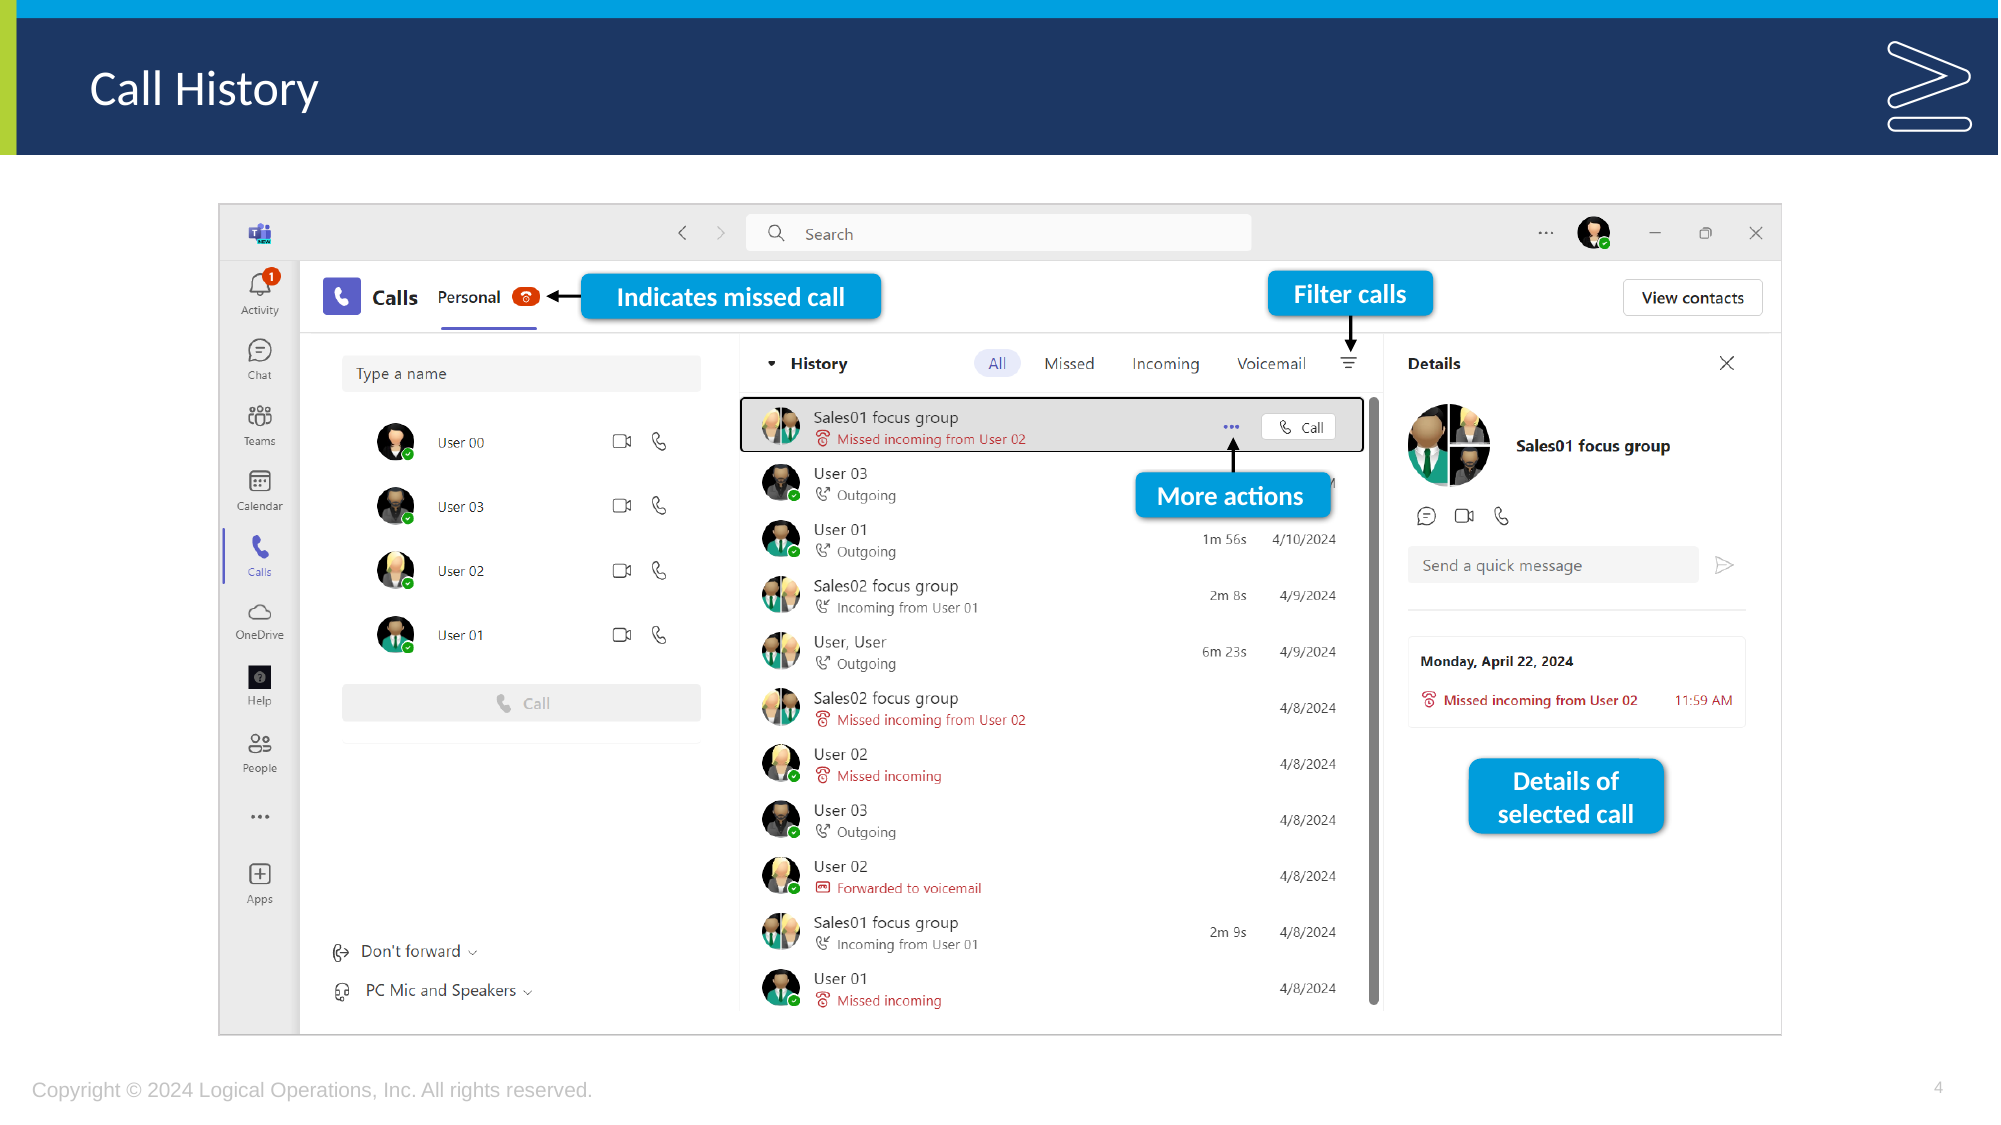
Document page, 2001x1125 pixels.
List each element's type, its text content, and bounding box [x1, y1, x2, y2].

slide_number 4 [1491, 1057, 1959, 1118]
title Call History [74, 16, 1850, 155]
picture [0, 0, 74, 155]
picture [1850, 19, 1998, 155]
picture [218, 203, 1782, 1036]
